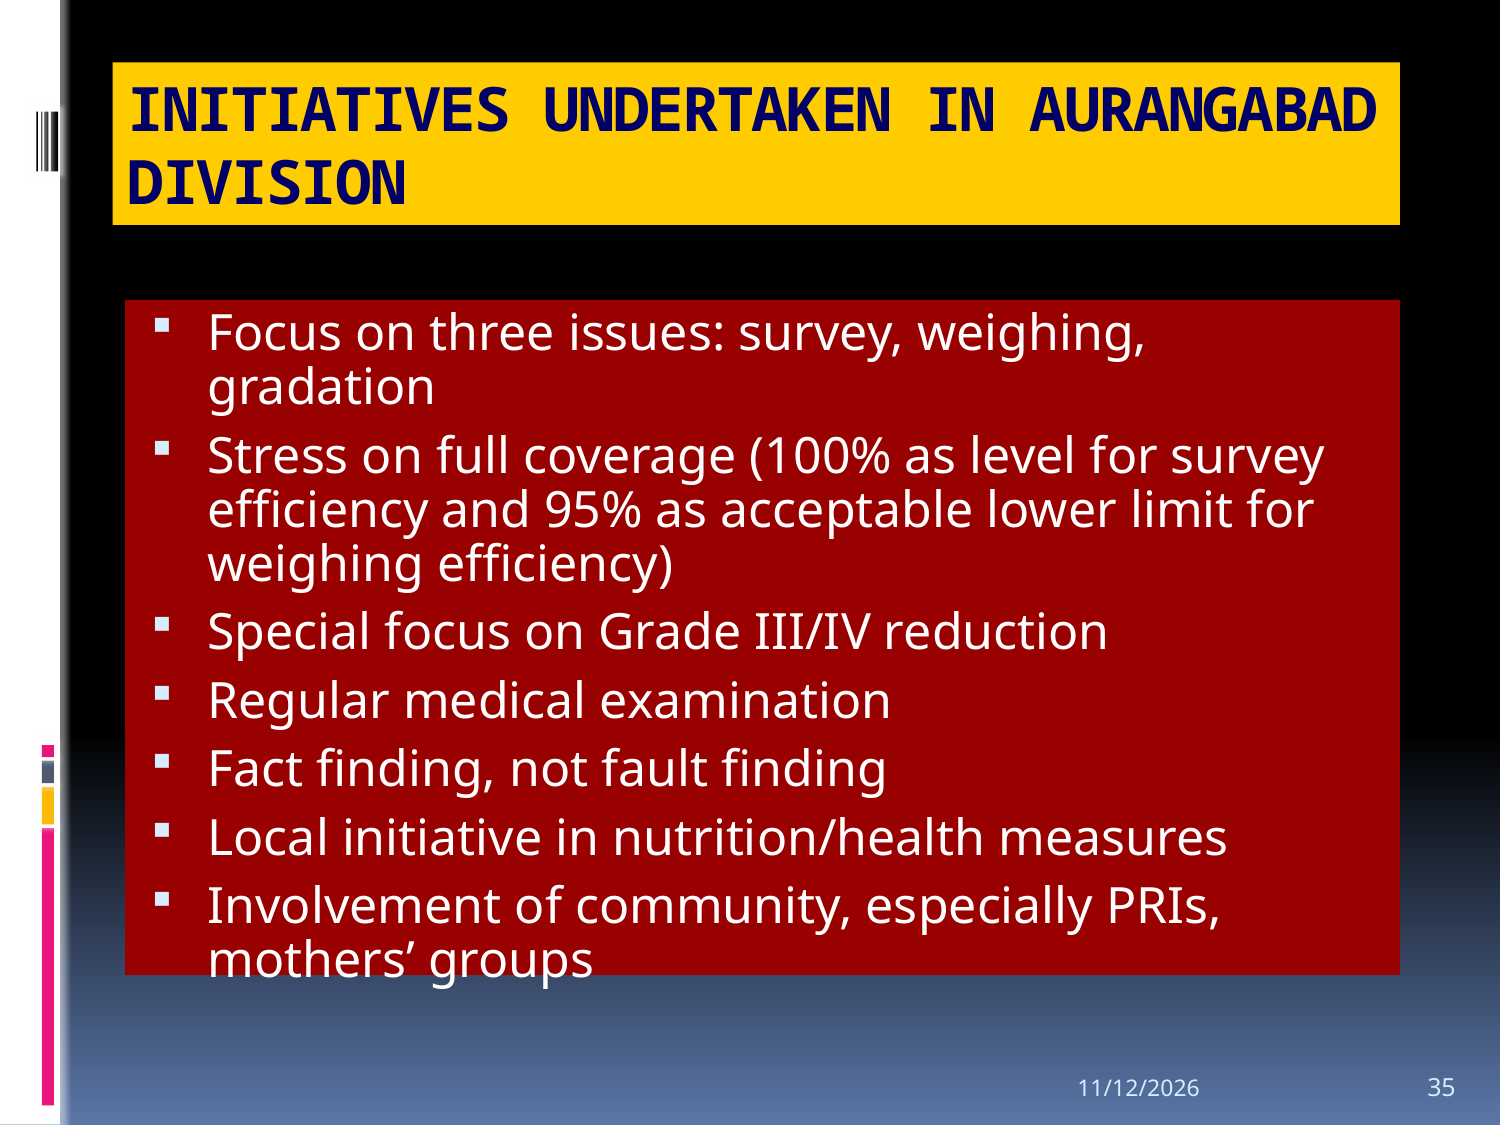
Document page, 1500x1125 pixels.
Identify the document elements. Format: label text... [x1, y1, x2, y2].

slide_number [1062, 1052, 1412, 1113]
list Focus on three issues: survey, weighing, gradation Stress on full coverage (100% as level for survey efficiency and 95% as acceptable lower limit for weighing efficiency) Special focus on Grade III/IV reduction Regular medical examination Fact finding, not fault finding Local initiative in nutrition/health measures Involvement of community, especially PRIs, mothers’ groups [125, 299, 1400, 975]
title INITIATIVES UNDERTAKEN IN AURANGABAD DIVISION [112, 62, 1400, 225]
slide_number 35 [1412, 1052, 1488, 1113]
